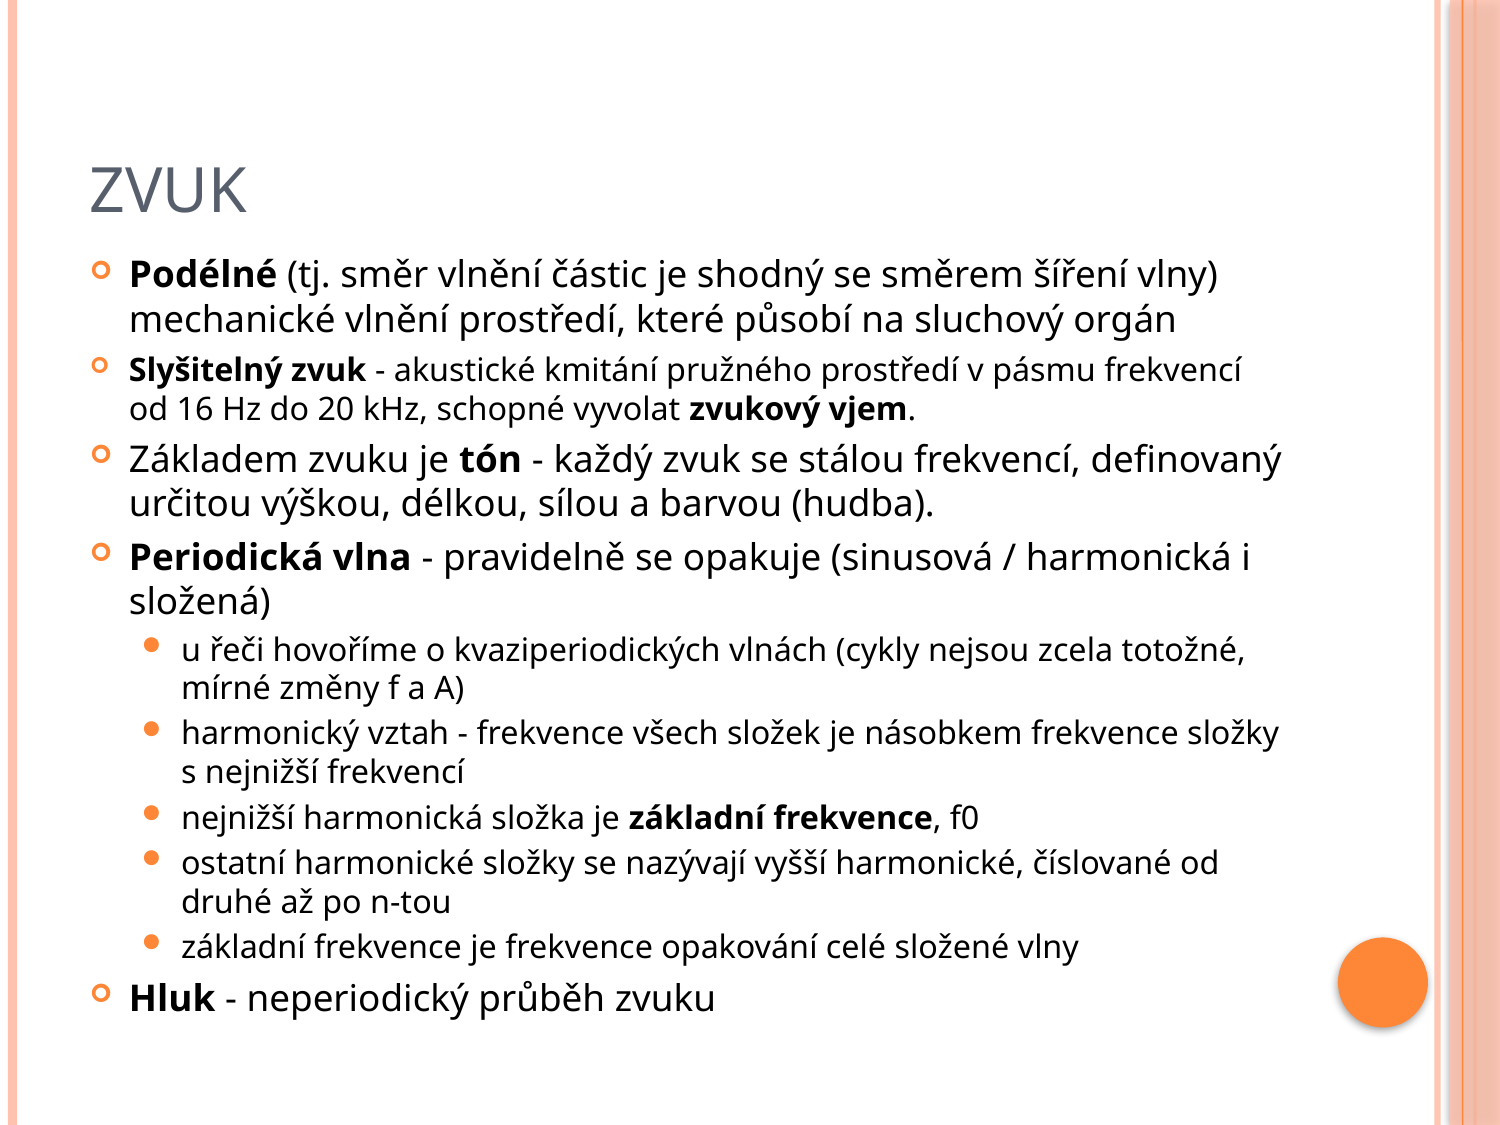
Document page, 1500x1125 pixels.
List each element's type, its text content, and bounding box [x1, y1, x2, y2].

list Podélné (tj. směr vlnění částic je shodný se směrem šíření vlny) mechanické vlnění prostředí, které působí na sluchový orgán Slyšitelný zvuk - akustické kmitání pružného prostředí v pásmu frekvencí od 16 Hz do 20 kHz, schopné vyvolat zvukový vjem. Základem zvuku je tón - každý zvuk se stálou frekvencí, definovaný určitou výškou, délkou, sílou a barvou (hudba). Periodická vlna - pravidelně se opakuje (sinusová / harmonická i složená) u řeči hovoříme o kvaziperiodických vlnách (cykly nejsou zcela totožné, mírné změny f a A) harmonický vztah - frekvence všech složek je násobkem frekvence složky s nejnižší frekvencí nejnižší harmonická složka je základní frekvence, f0 ostatní harmonické složky se nazývají vyšší harmonické, číslované od druhé až po n-tou základní frekvence je frekvence opakování celé složené vlny Hluk - neperiodický průběh zvuku [75, 243, 1300, 1035]
title ZVUK [75, 45, 1300, 233]
